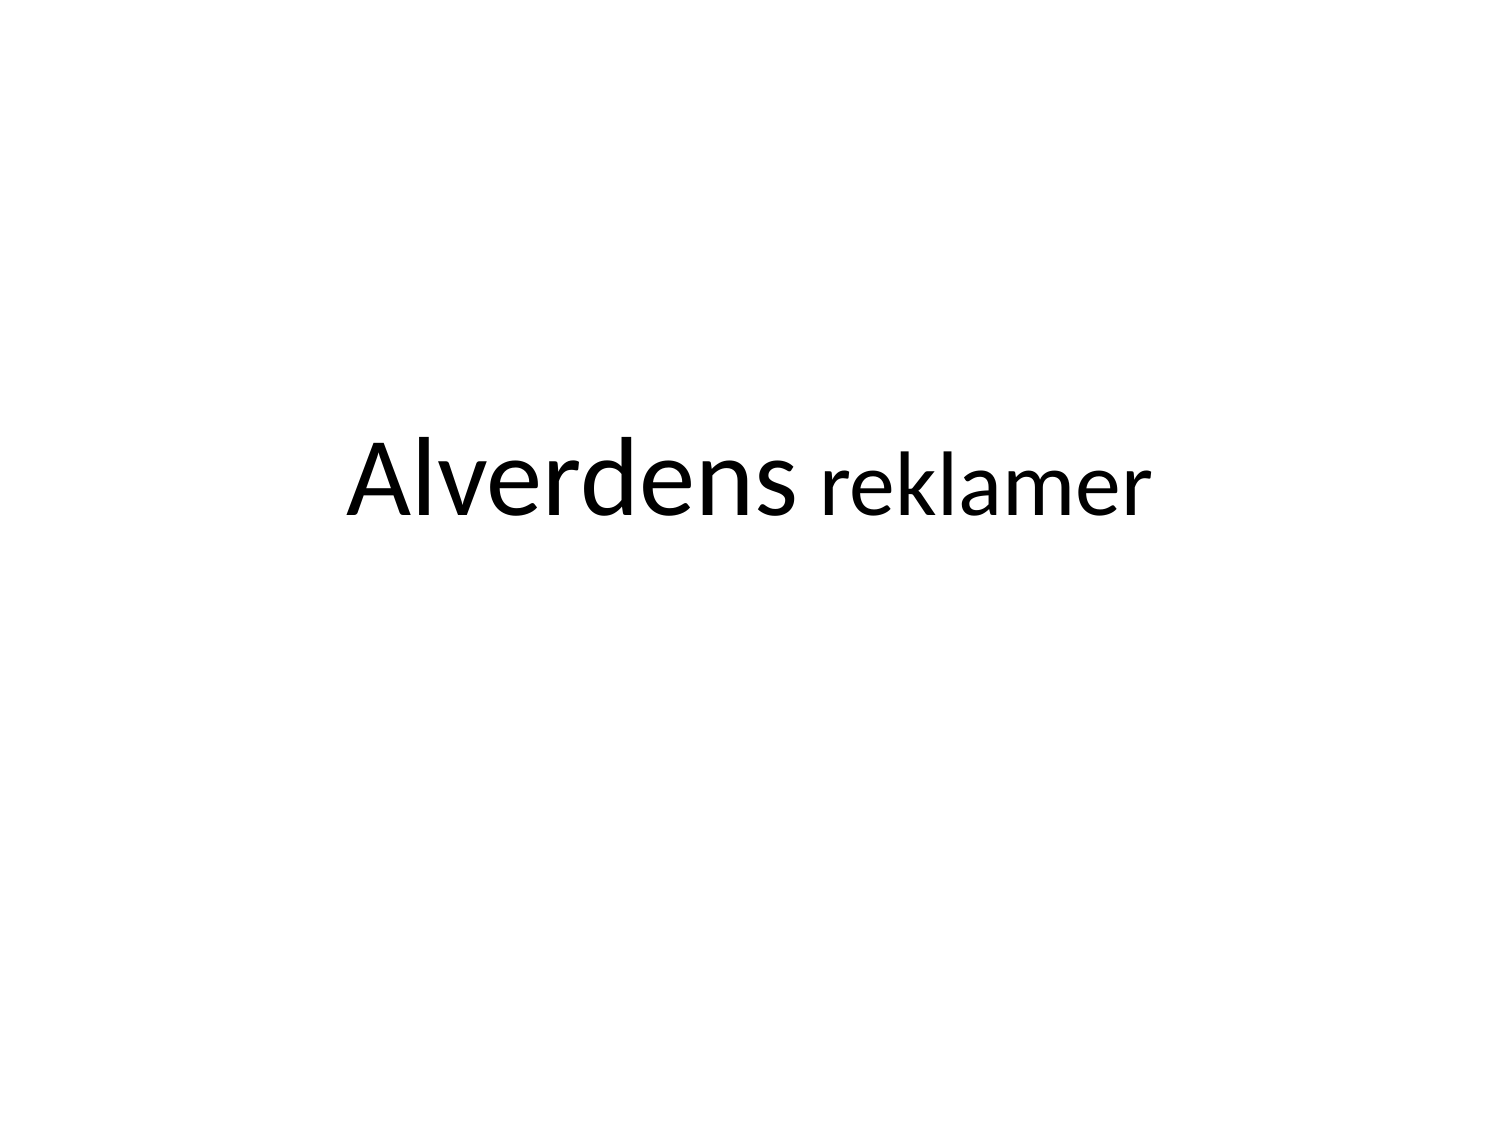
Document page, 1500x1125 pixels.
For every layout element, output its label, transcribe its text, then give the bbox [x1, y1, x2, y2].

title Alverdens reklamer [112, 349, 1388, 591]
